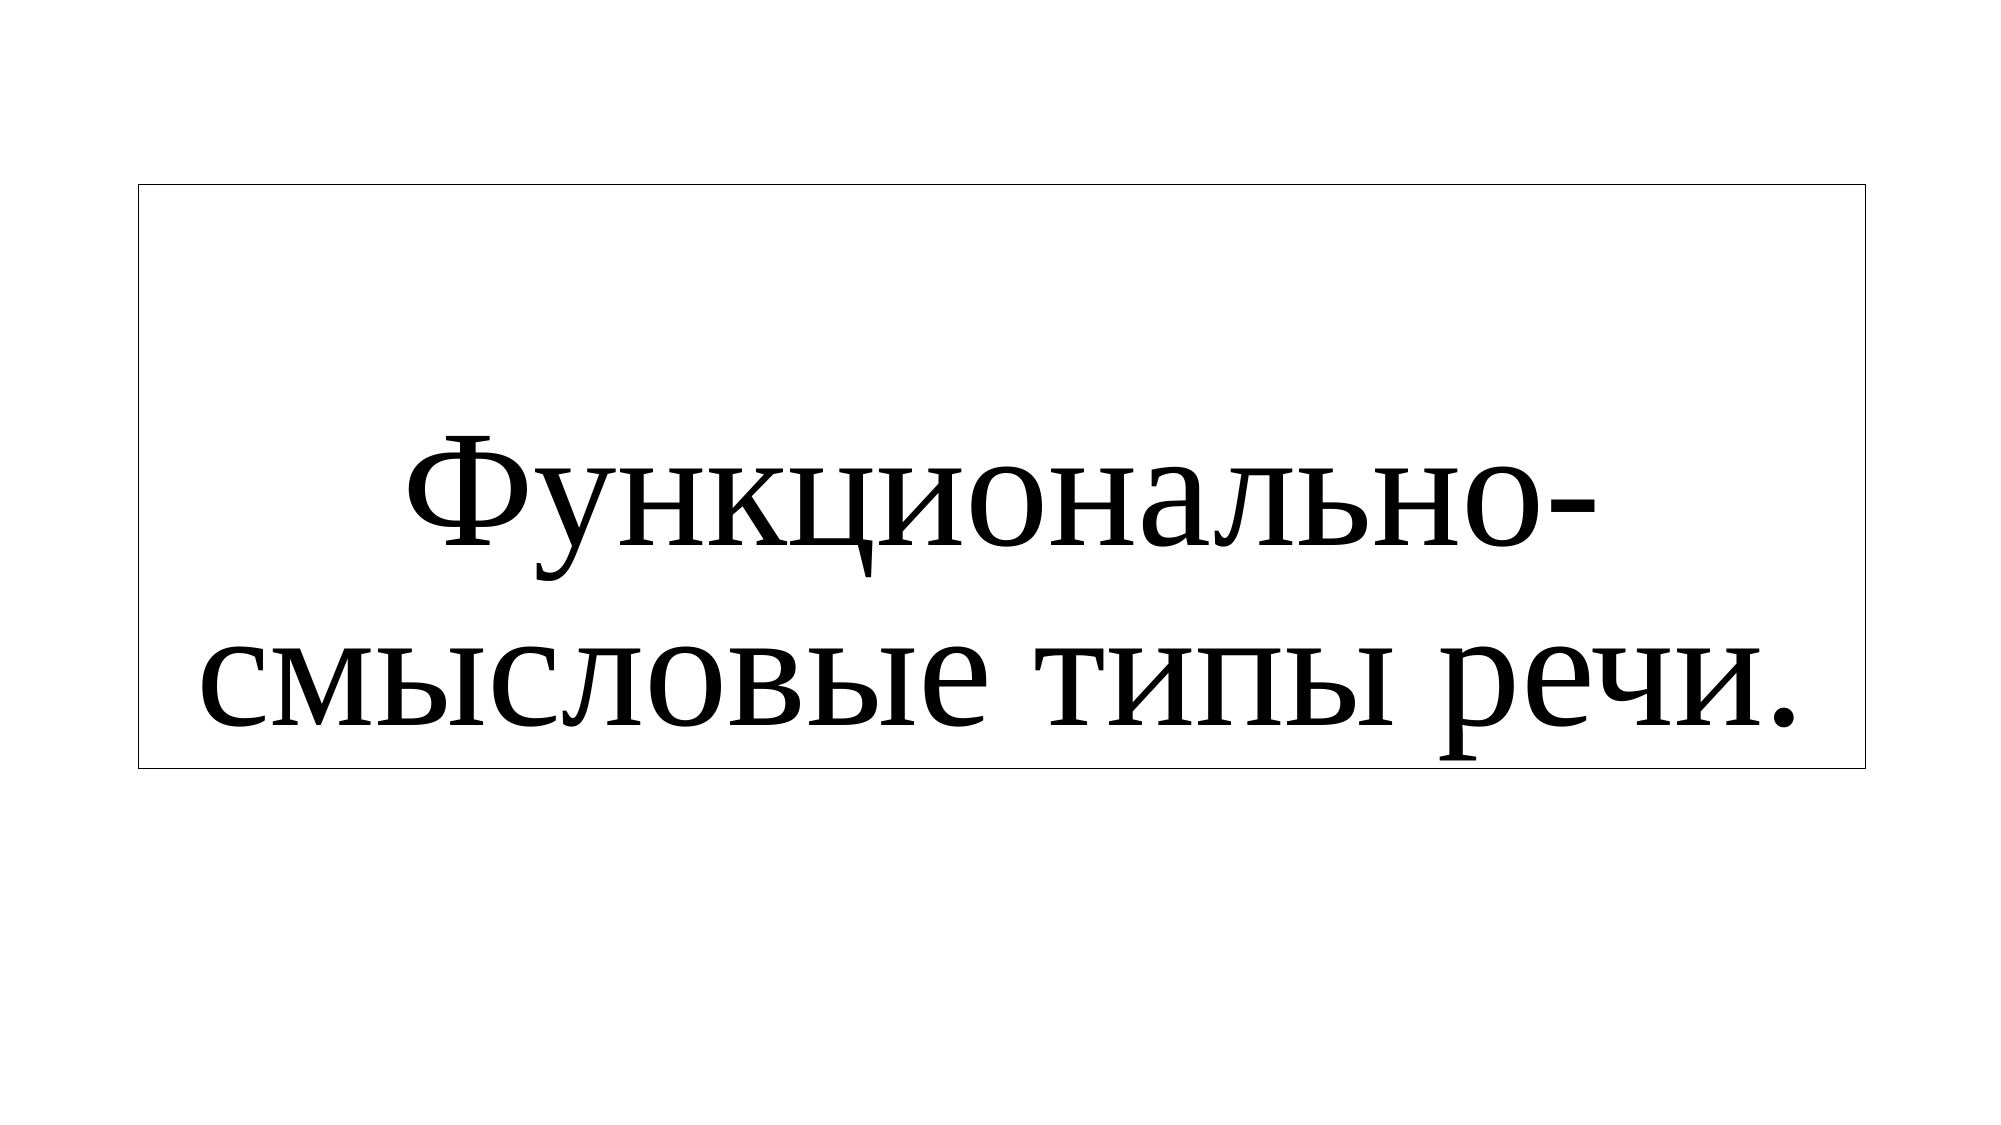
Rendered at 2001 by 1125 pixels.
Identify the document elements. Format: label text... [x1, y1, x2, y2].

title Функционально-смысловые типы речи. [138, 184, 1866, 769]
